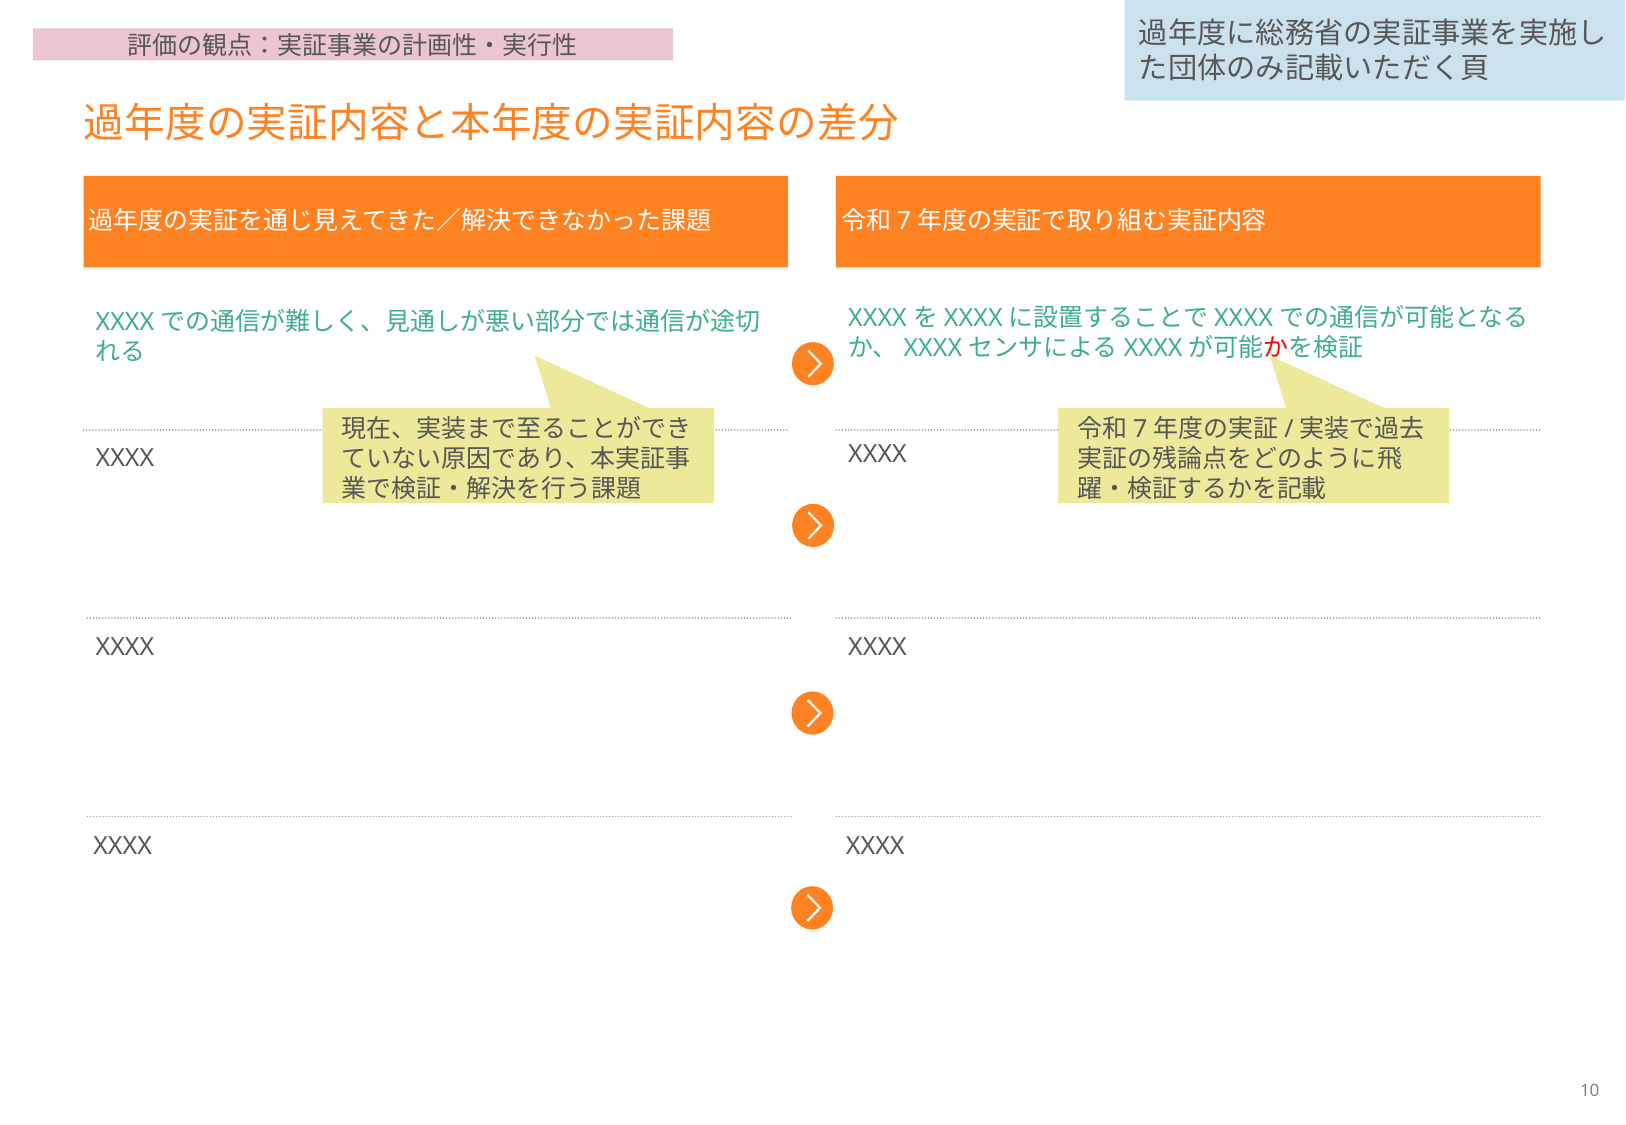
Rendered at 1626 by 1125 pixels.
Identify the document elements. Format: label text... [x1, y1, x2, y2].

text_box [791, 503, 835, 548]
text_box 現在、実装まで至ることができていない原因であり、本実証事業で検証・解決を行う課題 [321, 354, 715, 429]
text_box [791, 691, 834, 735]
text_box XXXX [835, 625, 1542, 812]
text_box 過年度の実証を通じ見えてきた／解決できなかった課題 [83, 175, 789, 268]
text_box XXXX [833, 824, 1539, 1011]
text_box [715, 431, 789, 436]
text_box XXXX [835, 431, 1542, 617]
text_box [790, 885, 834, 930]
text_box XXXX [83, 436, 789, 623]
text_box XXXX [80, 824, 787, 1011]
text_box 現在、実装まで至ることができていない原因であり、本実証事業で検証・解決を行う課題 [321, 431, 715, 505]
text_box XXXXでの通信が難しく、見通しが悪い部分では通信が途切れる [83, 431, 321, 436]
text_box XXXXでの通信が難しく、見通しが悪い部分では通信が途切れる [83, 270, 789, 429]
text_box 評価の観点：実証事業の計画性・実行性 [32, 27, 674, 61]
text_box 過年度に総務省の実証事業を実施した団体のみ記載いただく頁 [1124, 0, 1625, 102]
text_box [791, 341, 835, 386]
text_box 令和7年度の実証/実装で過去実証の残論点をどのように飛躍・検証するかを記載 [1057, 354, 1451, 429]
title 過年度の実証内容と本年度の実証内容の差分 [83, 102, 1542, 147]
text_box 令和7年度の実証/実装で過去実証の残論点をどのように飛躍・検証するかを記載 [1057, 431, 1451, 505]
text_box XXXX [83, 625, 789, 812]
text_box 令和7年度の実証で取り組む実証内容 [836, 175, 1541, 266]
text_box XXXXをXXXXに設置することでXXXXでの通信が可能となるか、XXXXセンサによるXXXXが可能かを検証 [835, 266, 1542, 429]
